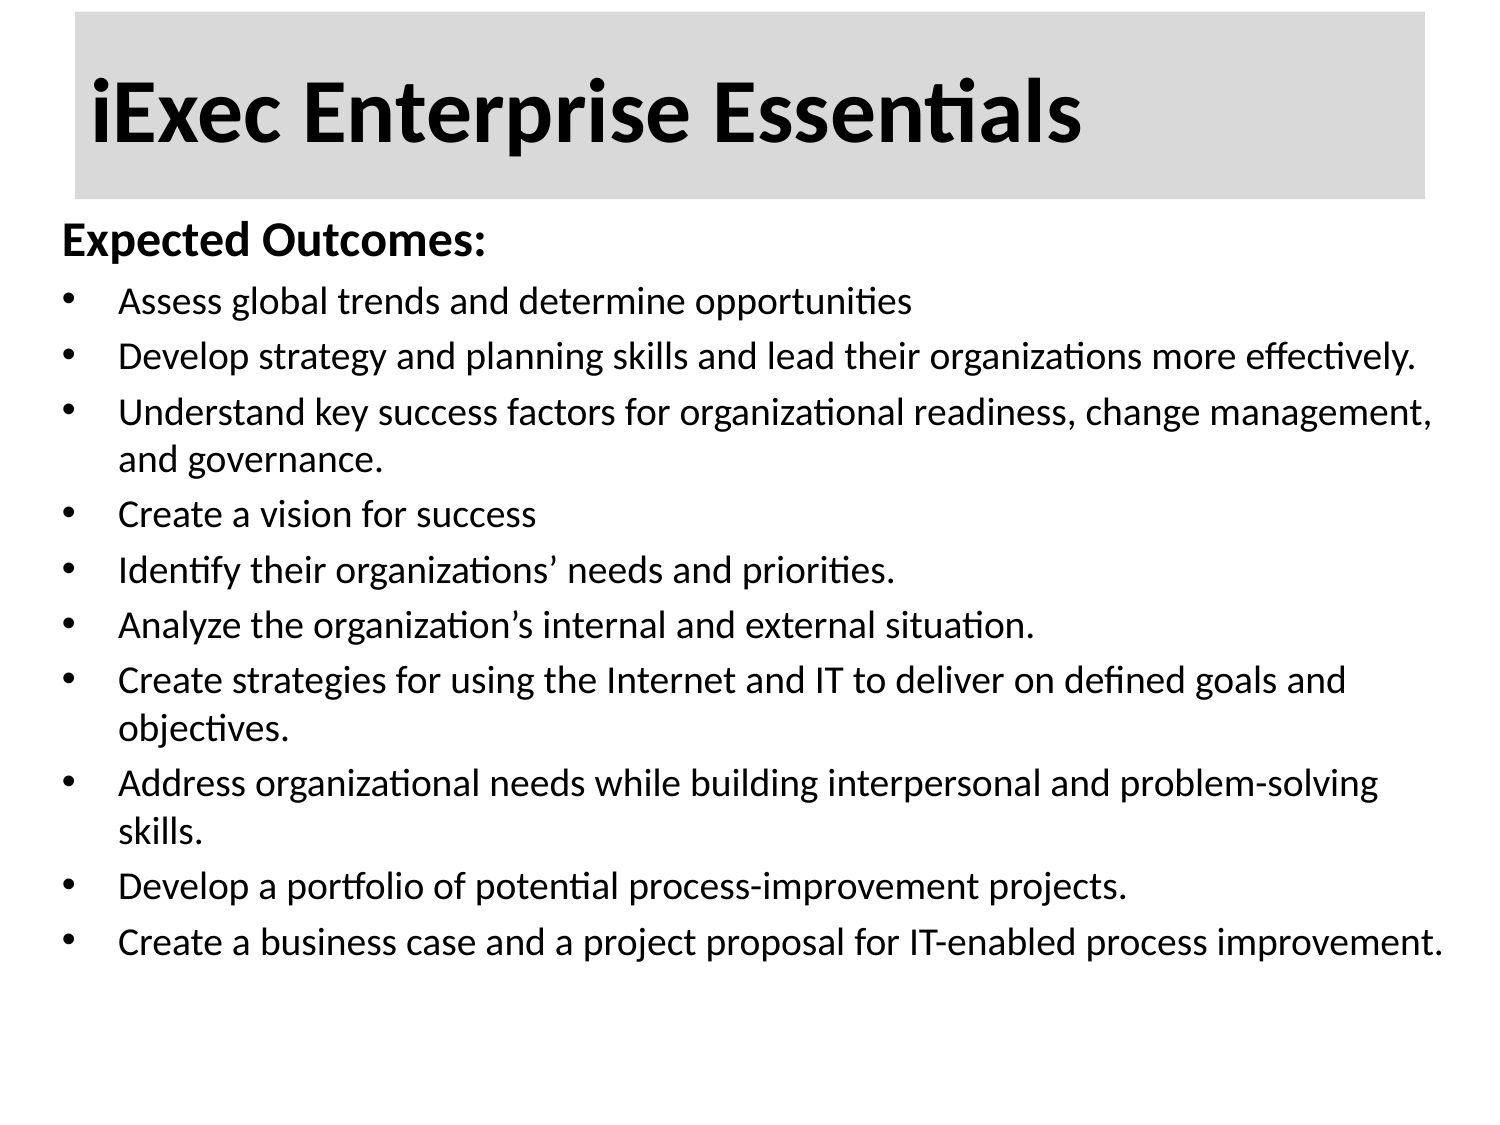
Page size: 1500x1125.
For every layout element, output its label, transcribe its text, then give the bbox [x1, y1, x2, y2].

title iExec Enterprise Essentials [74, 11, 1426, 200]
list Expected Outcomes: Assess global trends and determine opportunities Develop strategy and planning skills and lead their organizations more effectively. Understand key success factors for organizational readiness, change management, and governance. Create a vision for success Identify their organizations’ needs and priorities. Analyze the organization’s internal and external situation. Create strategies for using the Internet and IT to deliver on defined goals and objectives. Address organizational needs while building interpersonal and problem-solving skills. Develop a portfolio of potential process-improvement projects. Create a business case and a project proposal for IT-enabled process improvement. [46, 198, 1466, 1032]
